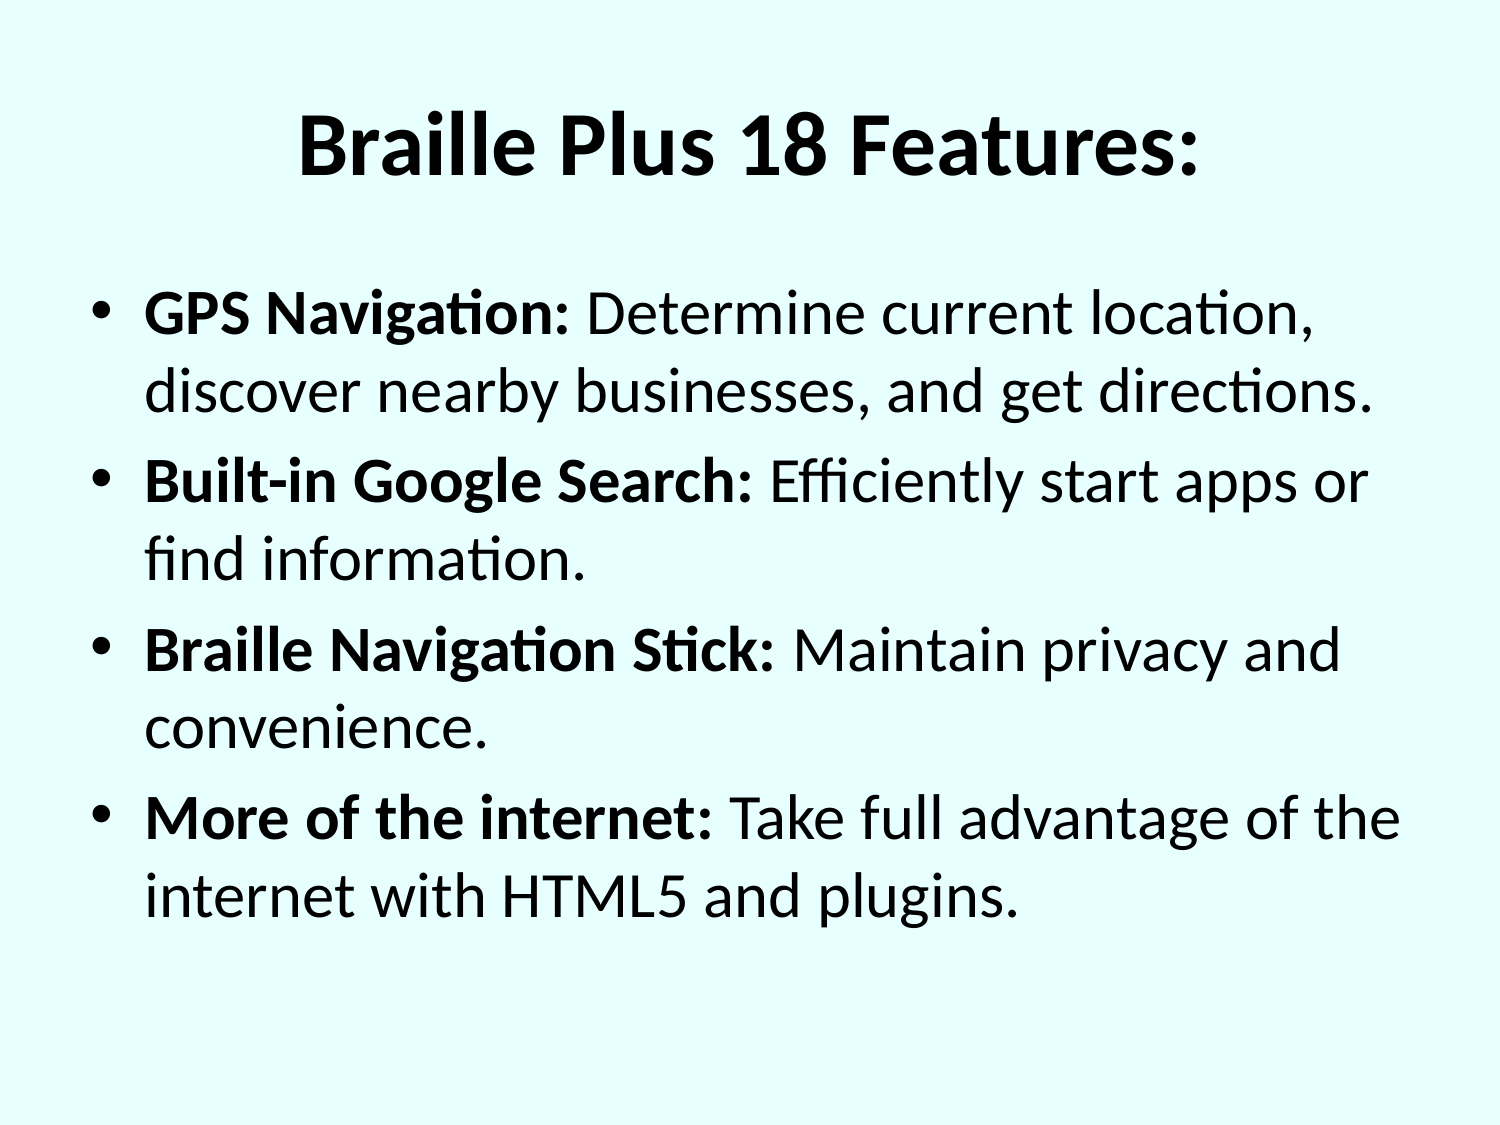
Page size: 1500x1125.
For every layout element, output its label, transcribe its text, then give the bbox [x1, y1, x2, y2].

title Braille Plus 18 Features: [75, 45, 1425, 233]
list GPS Navigation: Determine current location, discover nearby businesses, and get directions. Built-in Google Search: Efficiently start apps or find information. Braille Navigation Stick: Maintain privacy and convenience. More of the internet: Take full advantage of the internet with HTML5 and plugins. [75, 262, 1425, 1005]
